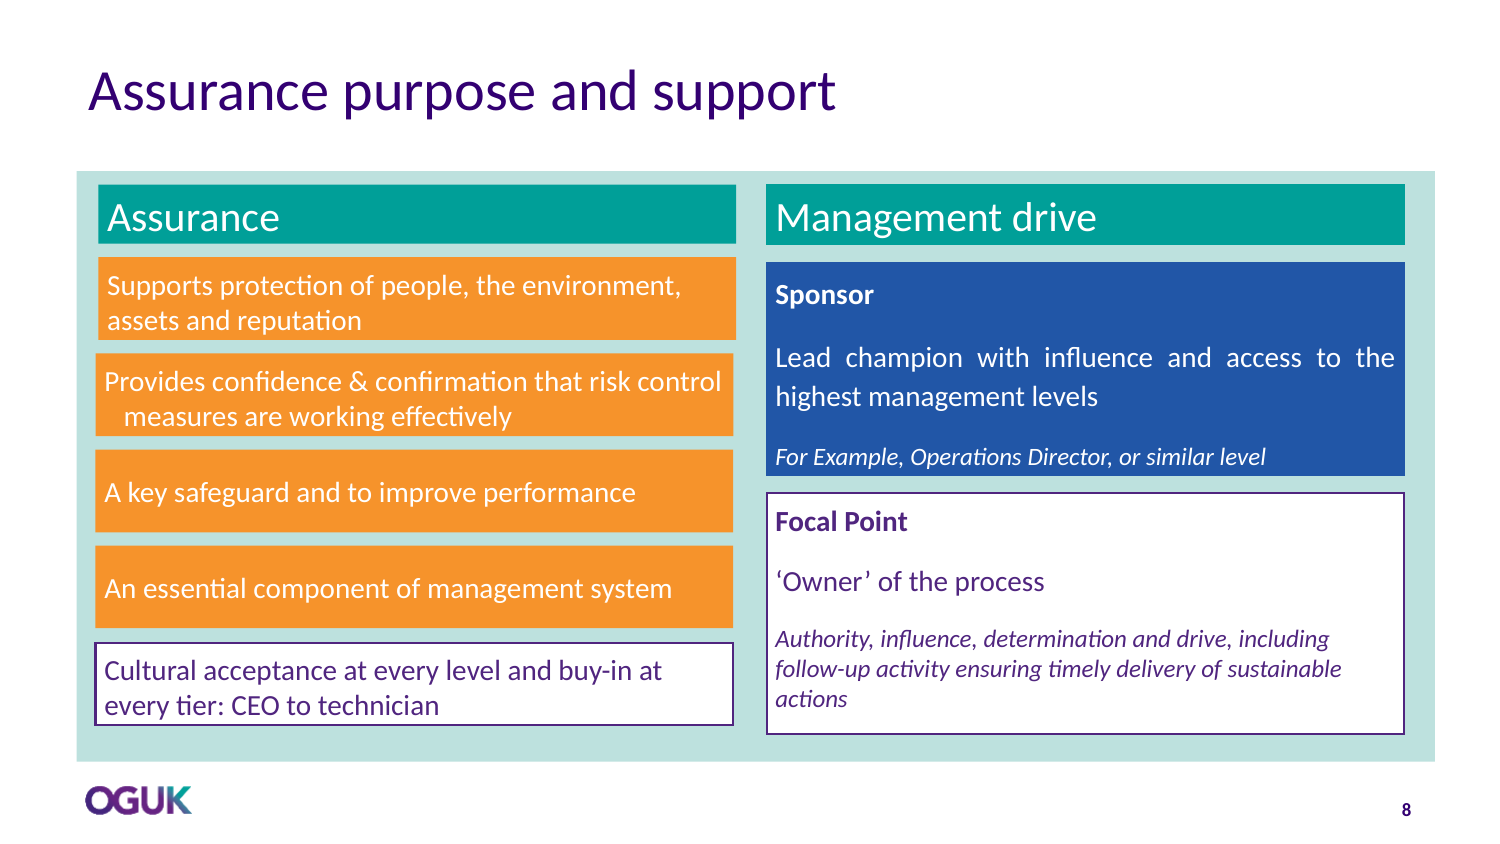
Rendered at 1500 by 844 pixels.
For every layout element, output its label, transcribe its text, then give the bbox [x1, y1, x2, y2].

text_box Assurance [97, 184, 737, 245]
text_box Focal Point ‘Owner’ of the process Authority, influence, determination and drive, including follow-up activity ensuring timely delivery of sustainable actions [766, 492, 1405, 735]
text_box Supports protection of people, the environment, assets and reputation [97, 256, 737, 341]
text_box [76, 170, 1436, 763]
text_box An essential component of management system [94, 545, 734, 629]
title Assurance purpose and support [88, 38, 1412, 145]
slide_number 8 [1352, 800, 1412, 818]
text_box Sponsor Lead champion with influence and access to the highest management levels For Example, Operations Director, or similar level [766, 262, 1405, 476]
text_box Cultural acceptance at every level and buy-in at every tier: CEO to technician [94, 642, 734, 726]
text_box Management drive [766, 184, 1405, 245]
text_box A key safeguard and to improve performance [94, 449, 734, 533]
picture [76, 778, 200, 822]
text_box Provides confidence & confirmation that risk control measures are working effectively [95, 352, 734, 437]
